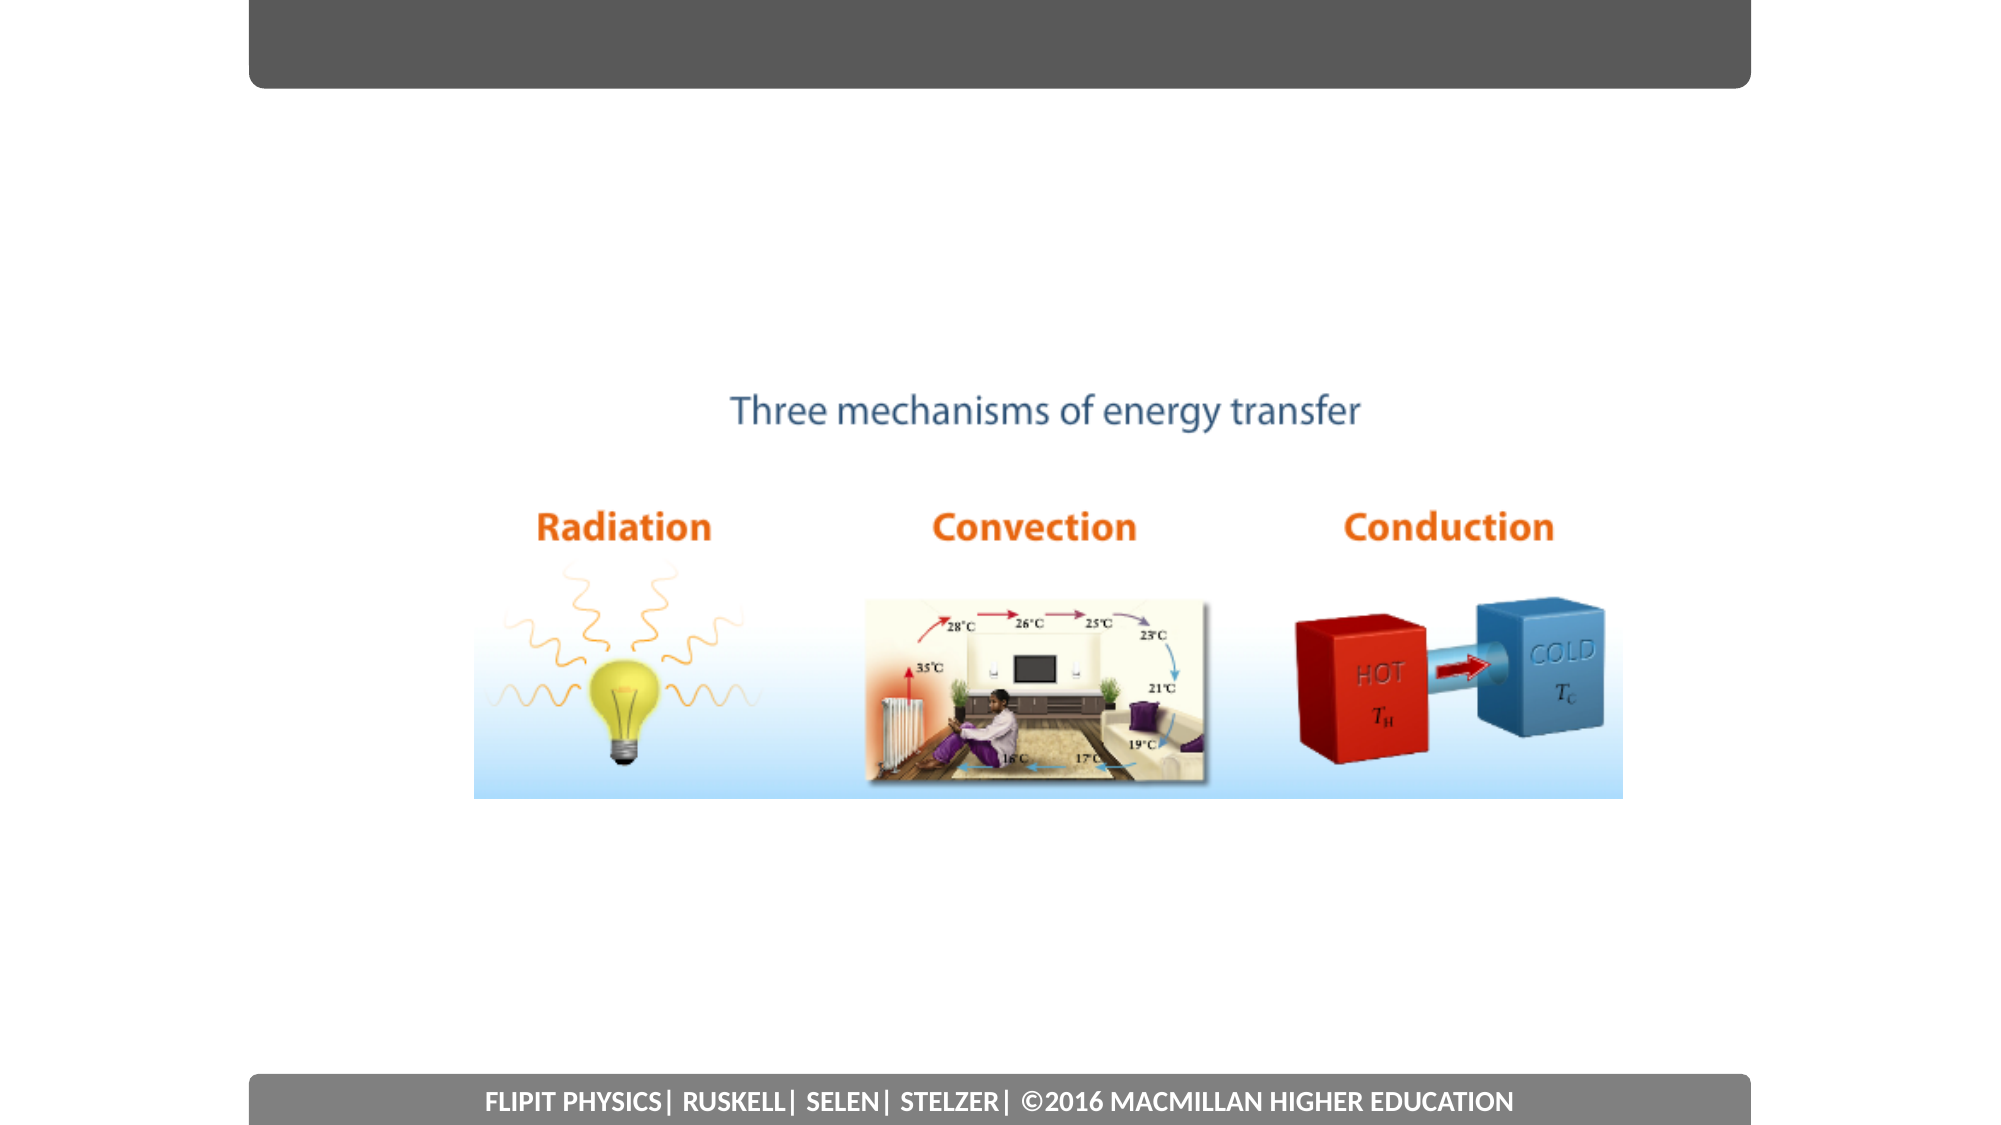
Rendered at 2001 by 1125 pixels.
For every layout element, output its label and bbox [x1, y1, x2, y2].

text_box [248, 0, 1752, 89]
text_box [249, 1074, 1750, 1125]
picture [474, 363, 1623, 799]
